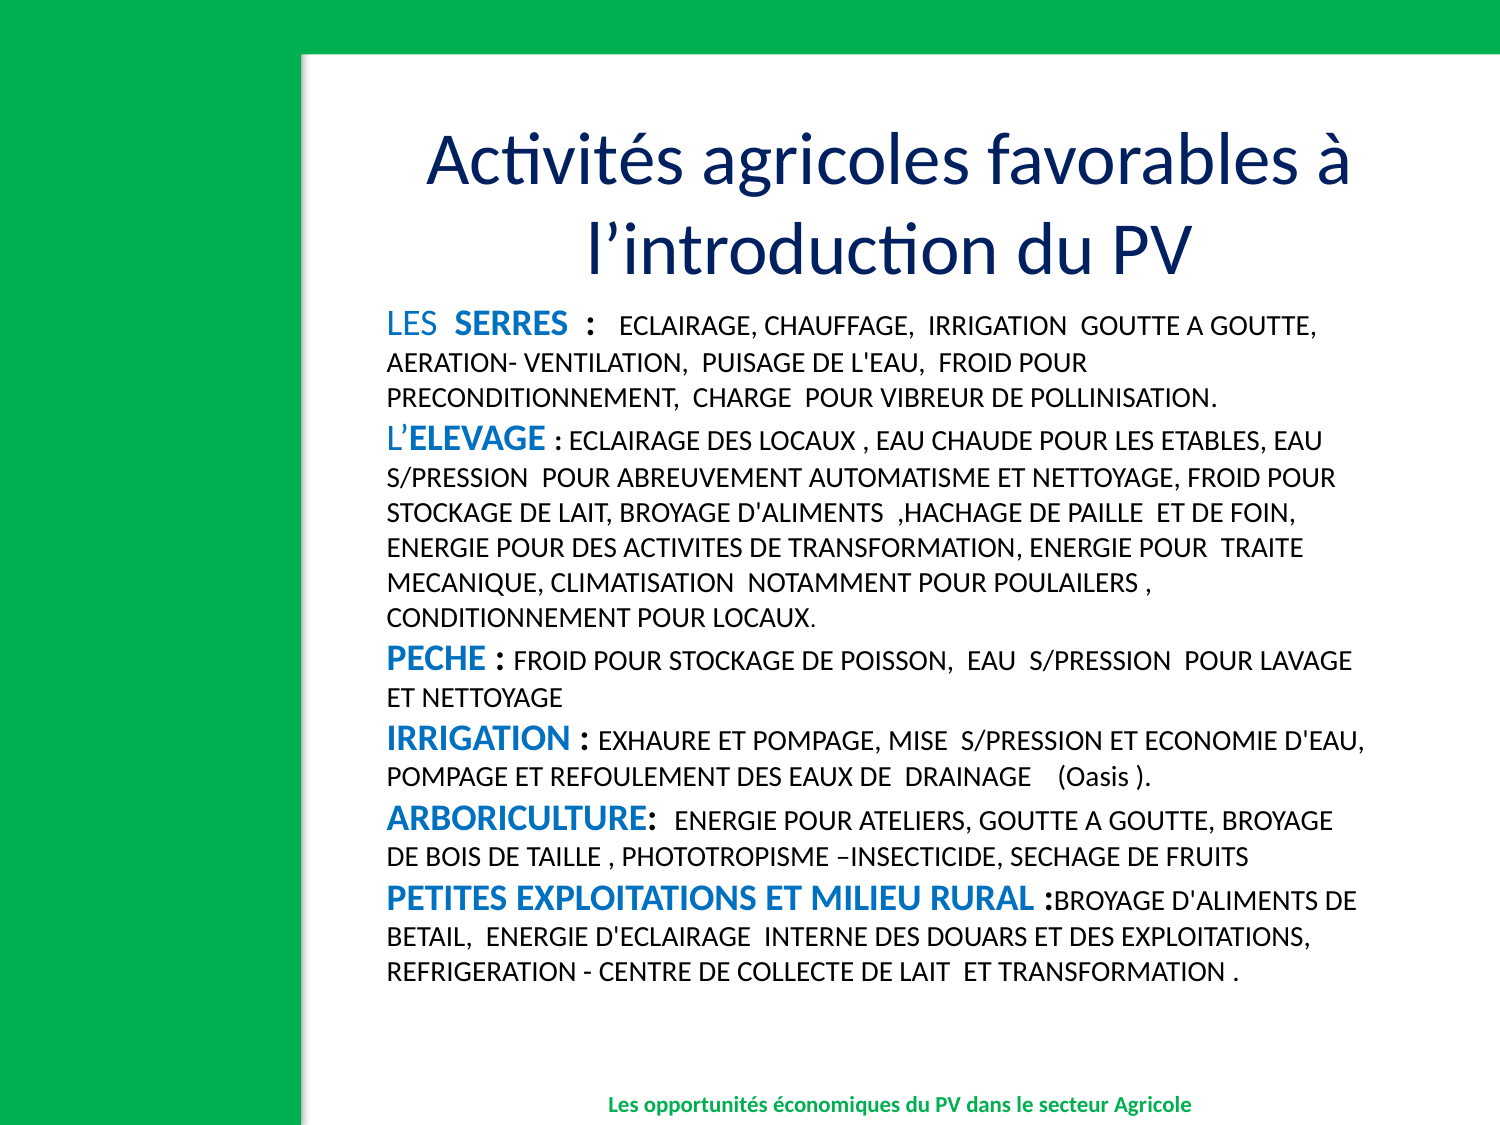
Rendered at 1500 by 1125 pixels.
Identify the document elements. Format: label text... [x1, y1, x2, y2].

text_box LES SERRES : ECLAIRAGE, CHAUFFAGE, IRRIGATION GOUTTE A GOUTTE, AERATION- VENTILATION, PUISAGE DE L'EAU, FROID POUR PRECONDITIONNEMENT, CHARGE POUR VIBREUR DE POLLINISATION. L’ELEVAGE : ECLAIRAGE DES LOCAUX , EAU CHAUDE POUR LES ETABLES, EAU S/PRESSION POUR ABREUVEMENT AUTOMATISME ET NETTOYAGE, FROID POUR STOCKAGE DE LAIT, BROYAGE D'ALIMENTS ,HACHAGE DE PAILLE ET DE FOIN, ENERGIE POUR DES ACTIVITES DE TRANSFORMATION, ENERGIE POUR TRAITE MECANIQUE, CLIMATISATION NOTAMMENT POUR POULAILERS , CONDITIONNEMENT POUR LOCAUX. PECHE : FROID POUR STOCKAGE DE POISSON, EAU S/PRESSION POUR LAVAGE ET NETTOYAGE IRRIGATION : EXHAURE ET POMPAGE, MISE S/PRESSION ET ECONOMIE D'EAU, POMPAGE ET REFOULEMENT DES EAUX DE DRAINAGE (Oasis ). ARBORICULTURE: ENERGIE POUR ATELIERS, GOUTTE A GOUTTE, BROYAGE DE BOIS DE TAILLE , PHOTOTROPISME –INSECTICIDE, SECHAGE DE FRUITS PETITES EXPLOITATIONS ET MILIEU RURAL :BROYAGE D'ALIMENTS DE BETAIL, ENERGIE D'ECLAIRAGE INTERNE DES DOUARS ET DES EXPLOITATIONS, REFRIGERATION - CENTRE DE COLLECTE DE LAIT ET TRANSFORMATION . [371, 290, 1388, 995]
text_box Activités agricoles favorables à l’introduction du PV [371, 101, 1408, 196]
